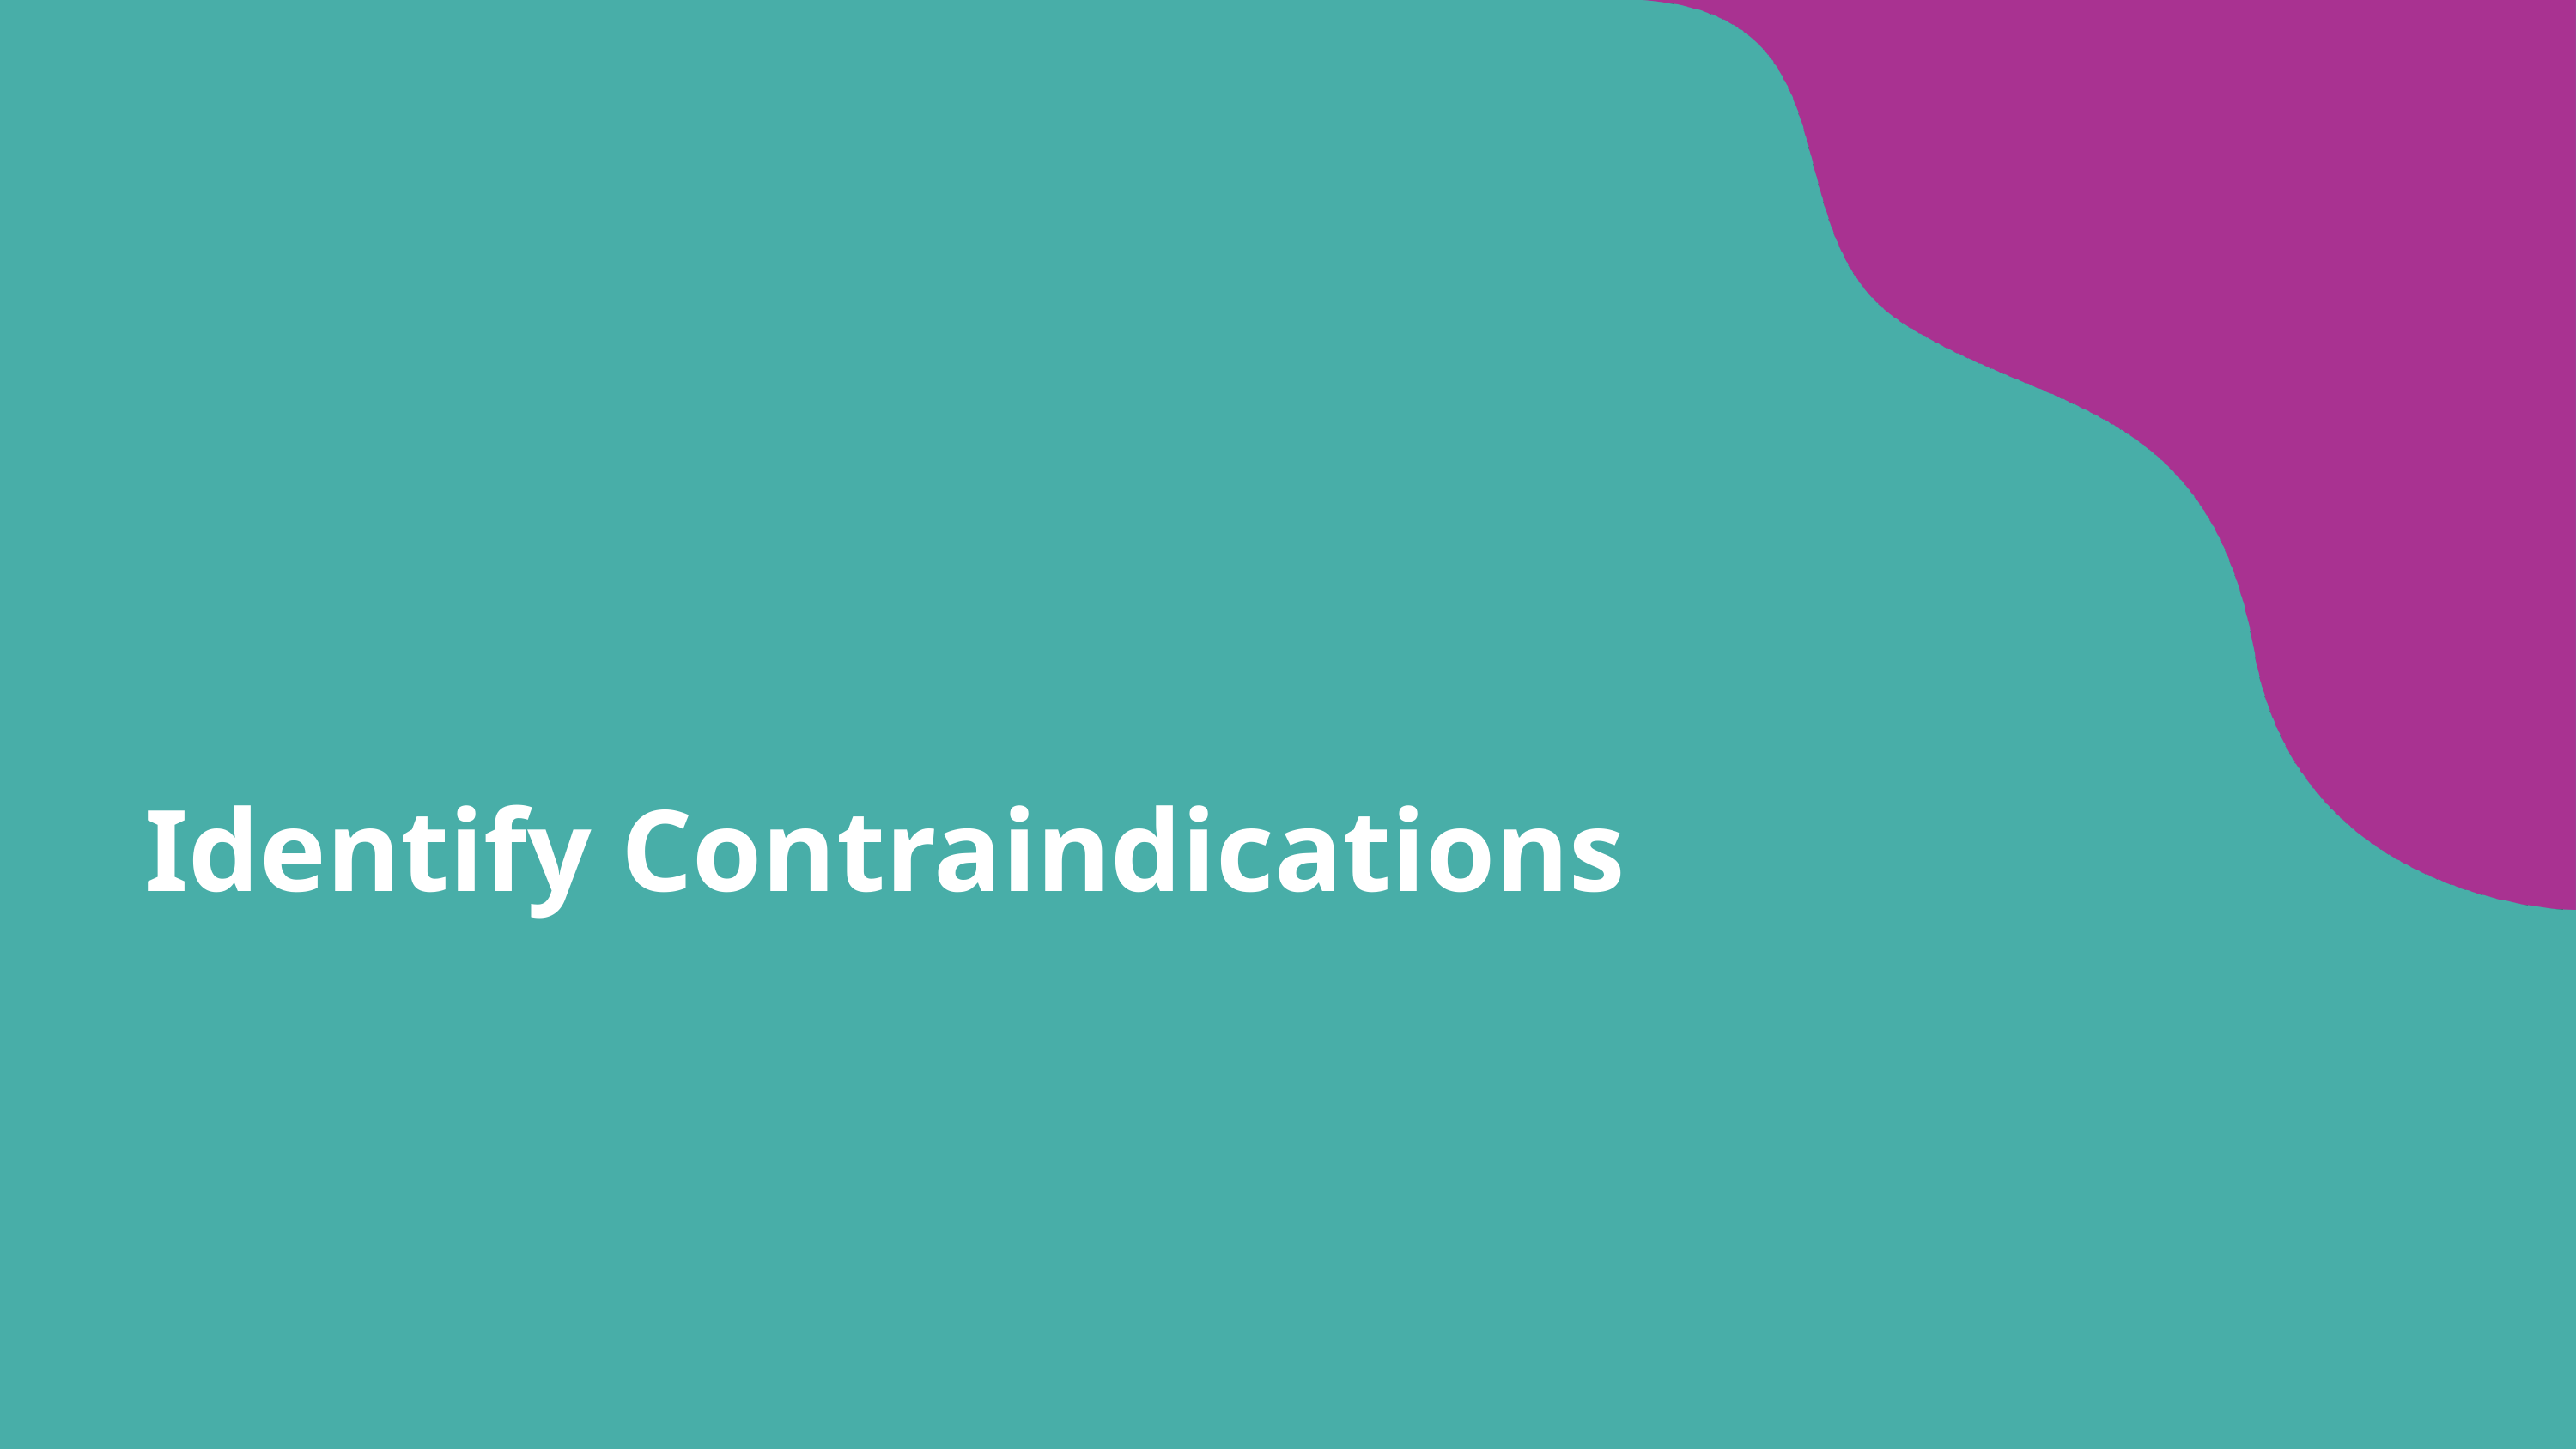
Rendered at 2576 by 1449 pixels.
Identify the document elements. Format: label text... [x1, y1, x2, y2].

text_box Identify Contraindications [144, 756, 2328, 915]
text_box [1623, 0, 2576, 910]
